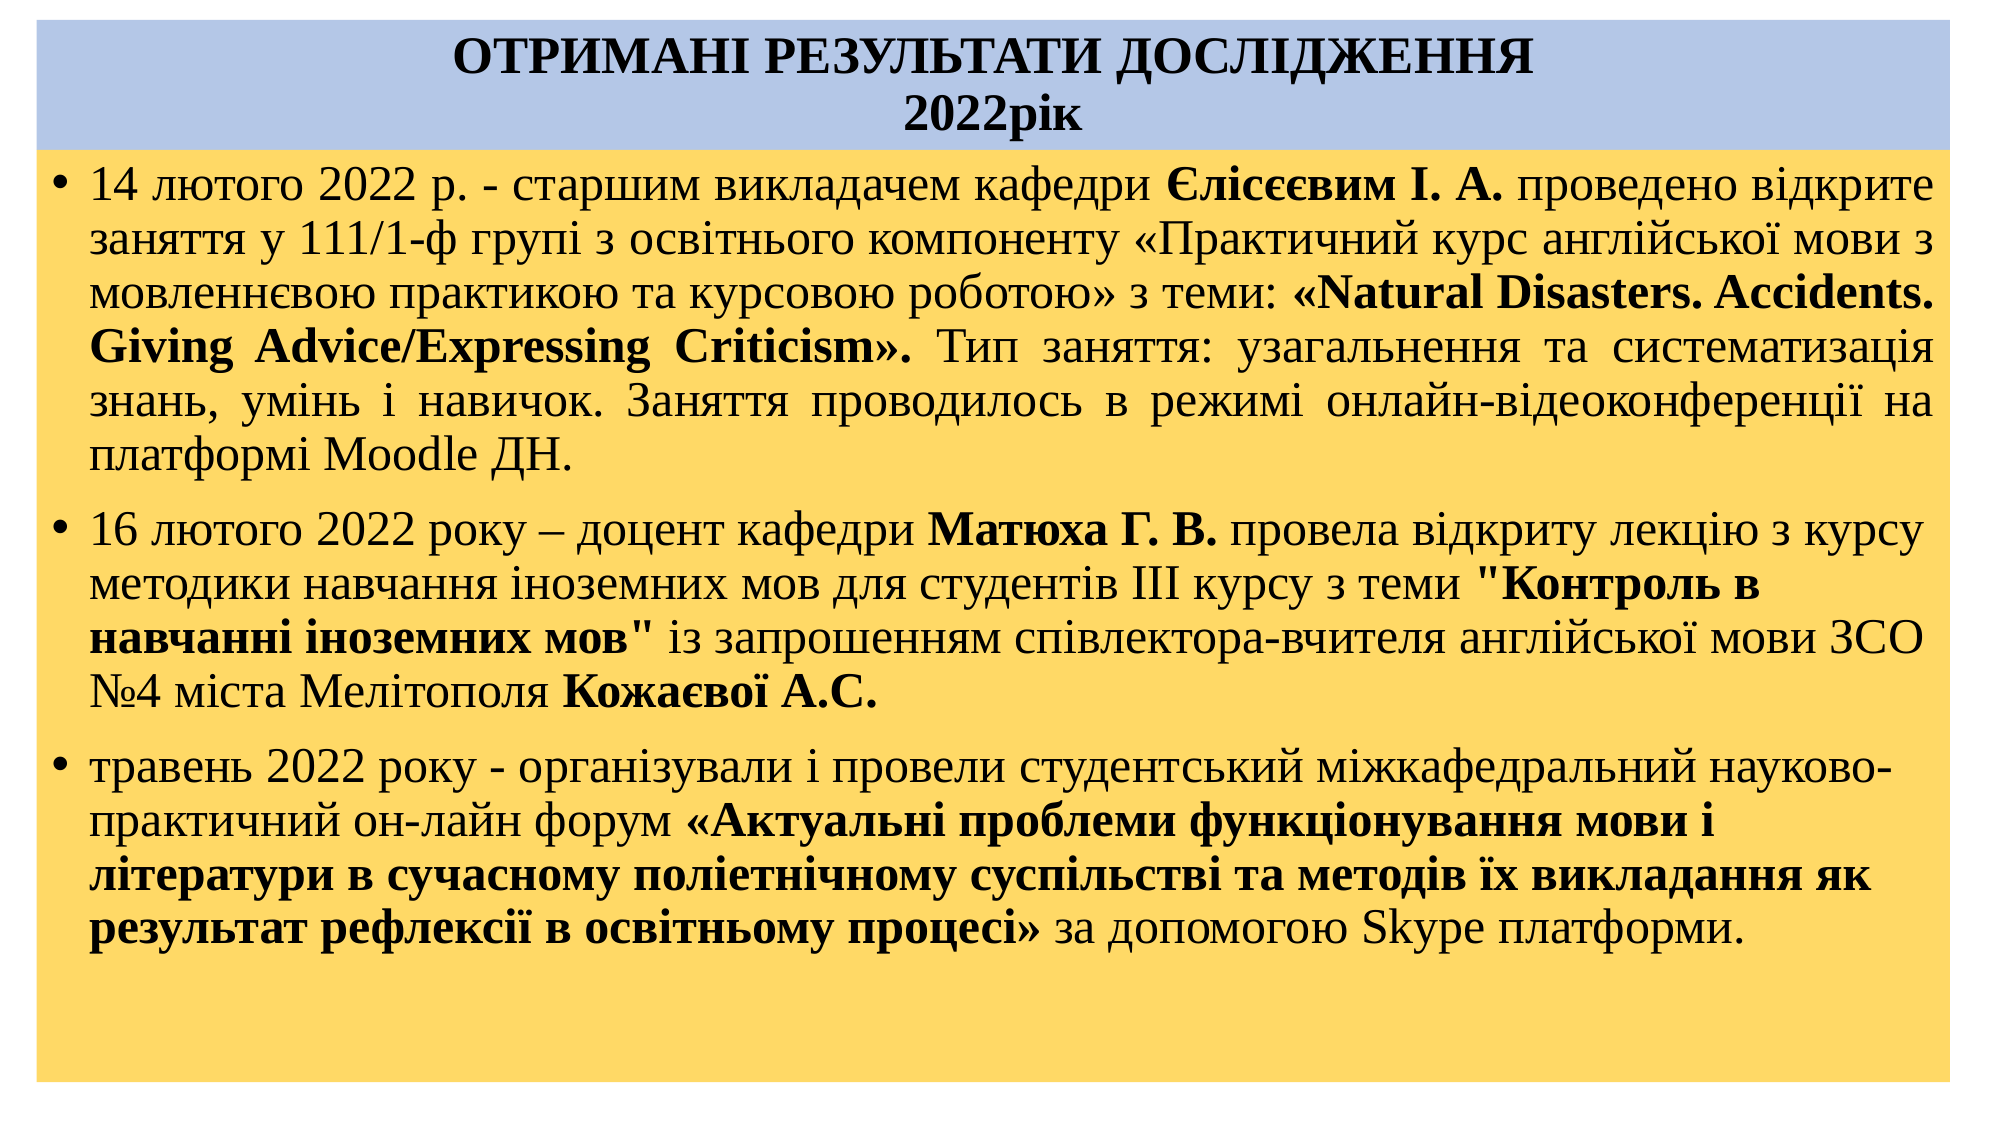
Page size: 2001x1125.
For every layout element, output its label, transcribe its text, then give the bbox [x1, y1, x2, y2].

list 14 лютого 2022 р. - старшим викладачем кафедри Єлісєєвим І. А. проведено відкрите заняття у 111/1-ф групі з освітнього компоненту «Практичний курс англійської мови з мовленнєвою практикою та курсовою роботою» з теми: «Natural Disasters. Accidents. Giving Advice/Expressing Criticism». Тип заняття: узагальнення та систематизація знань, умінь і навичок. Заняття проводилось в режимі онлайн-відеоконференції на платформі Moodle ДН. 16 лютого 2022 року – доцент кафедри Матюха Г. В. провела відкриту лекцію з курсу методики навчання іноземних мов для студентів ІІІ курсу з теми "Контроль в навчанні іноземних мов" із запрошенням співлектора-вчителя англійської мови ЗСО №4 міста Мелітополя Кожаєвої А.С. травень 2022 року - організували і провели студентський міжкафедральний науково-практичний он-лайн форум «Актуальні проблеми функціонування мови і літератури в сучасному поліетнічному суспільстві та методів їх викладання як результат рефлексії в освітньому процесі» за допомогою Skype платформи. [36, 149, 1950, 1083]
title ОТРИМАНІ РЕЗУЛЬТАТИ ДОСЛІДЖЕННЯ 2022рік [36, 19, 1950, 149]
